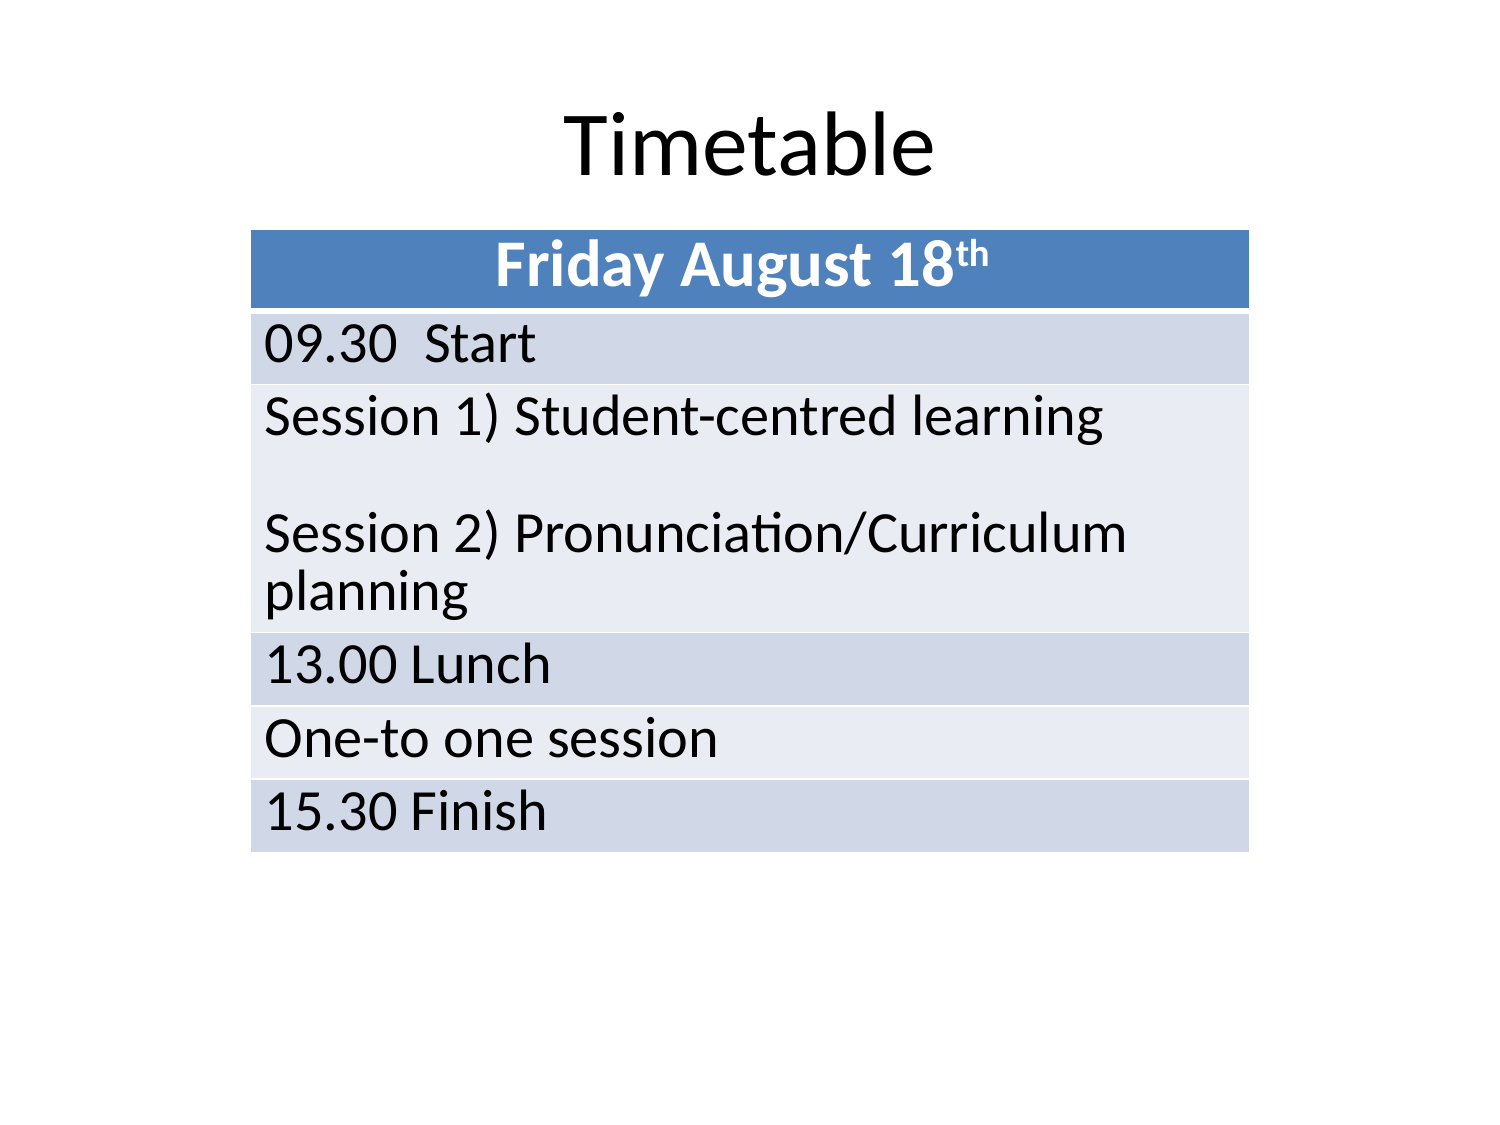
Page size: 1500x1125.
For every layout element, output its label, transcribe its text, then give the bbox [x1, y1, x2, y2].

table_cell 13.00 Lunch [251, 633, 1249, 705]
table_cell One-to one session [251, 707, 1249, 778]
table_cell 09.30 Start [251, 314, 1249, 384]
table_cell Session 1) Student-centred learning Session 2) Pronunciation/Curriculum planning [251, 385, 1249, 632]
table_cell 15.30 Finish [251, 780, 1249, 852]
title Timetable [75, 45, 1425, 233]
table_header Friday August 18th [251, 230, 1249, 308]
